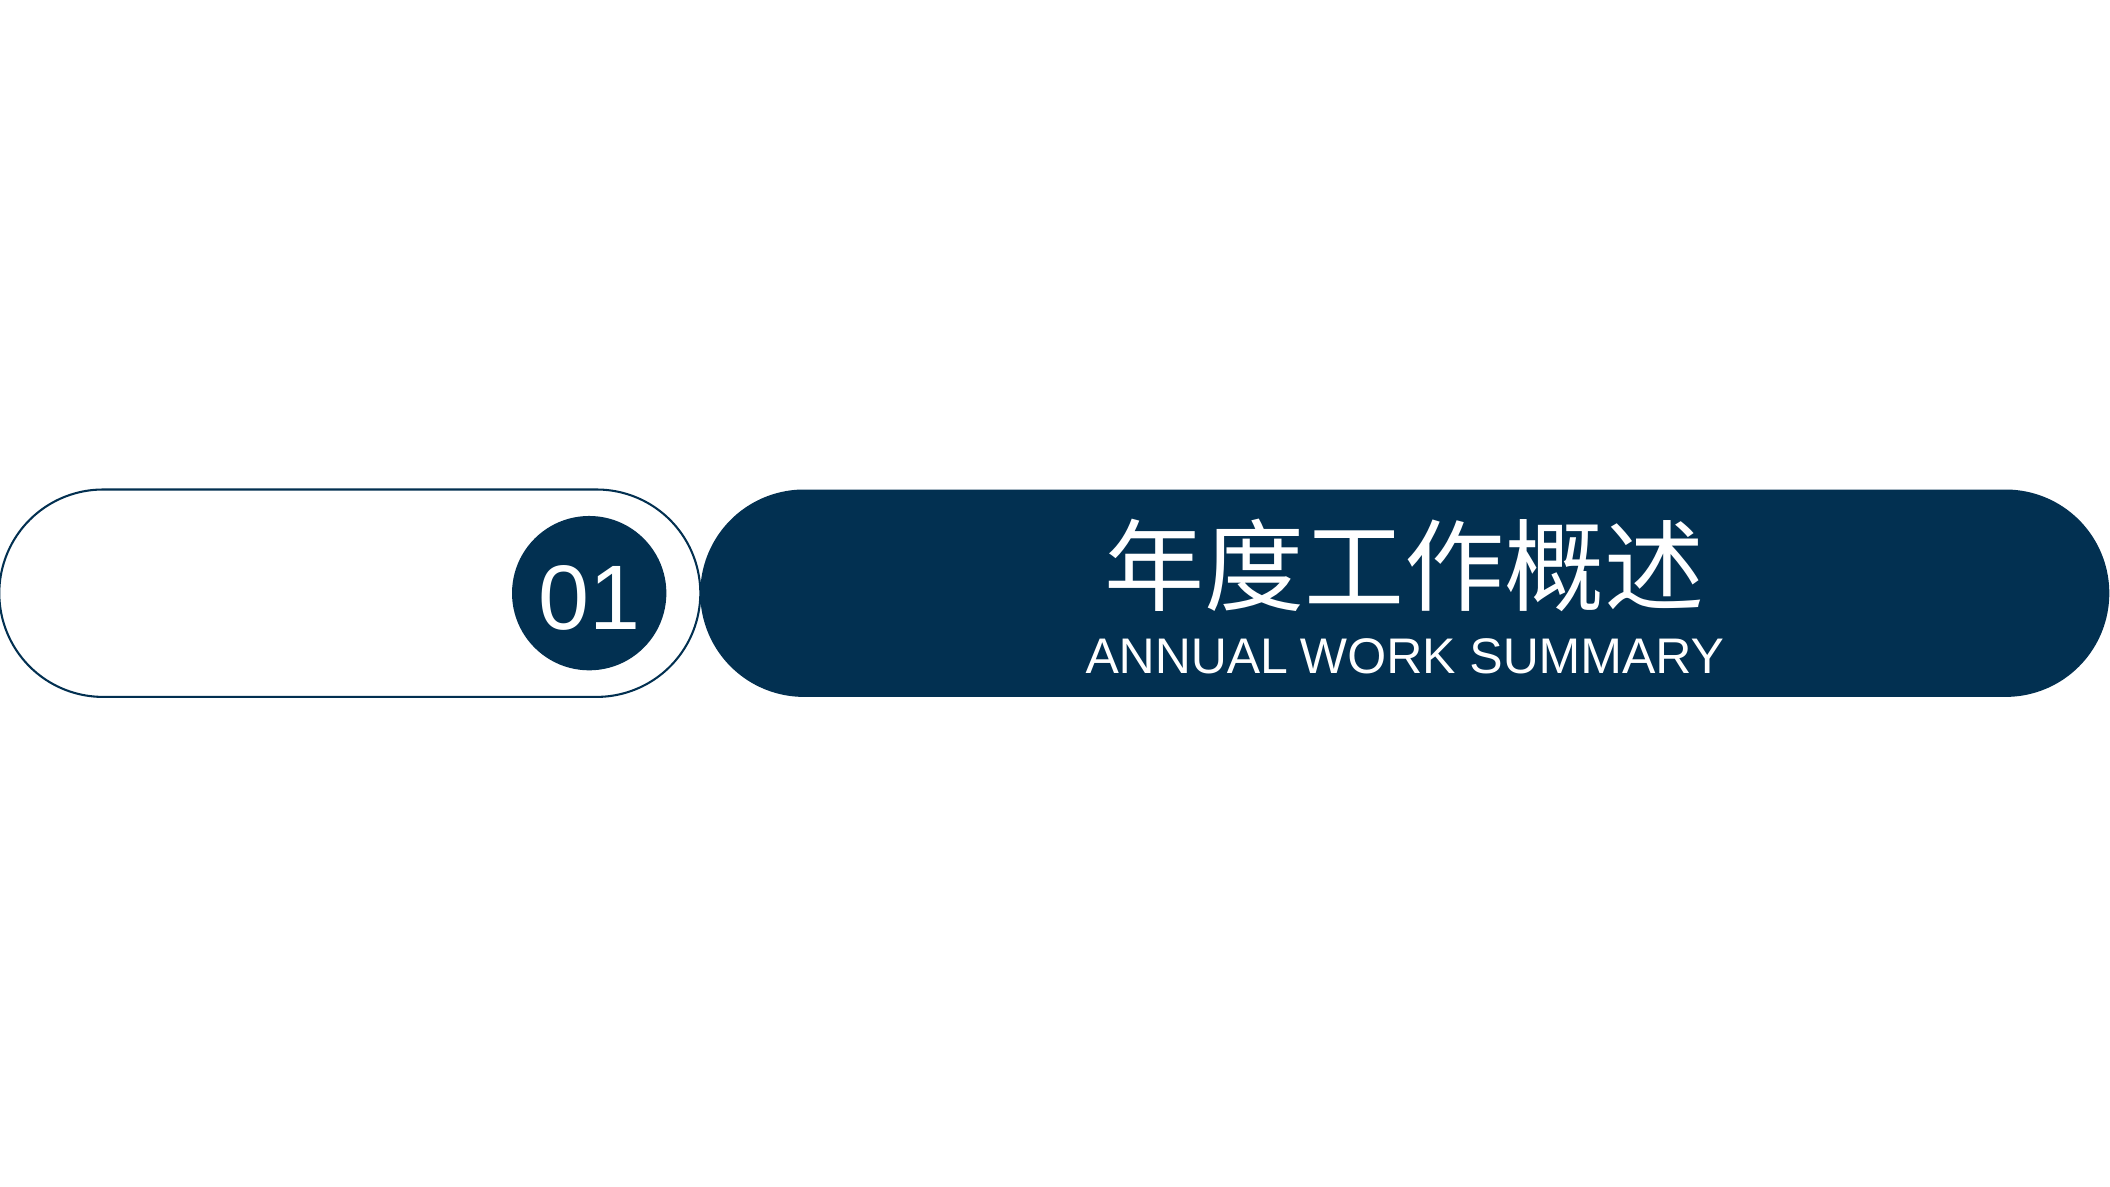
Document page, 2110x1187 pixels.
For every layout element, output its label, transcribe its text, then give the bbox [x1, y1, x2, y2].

text_box [0, 488, 700, 698]
text_box [699, 488, 2110, 698]
text_box 01 [510, 514, 668, 672]
